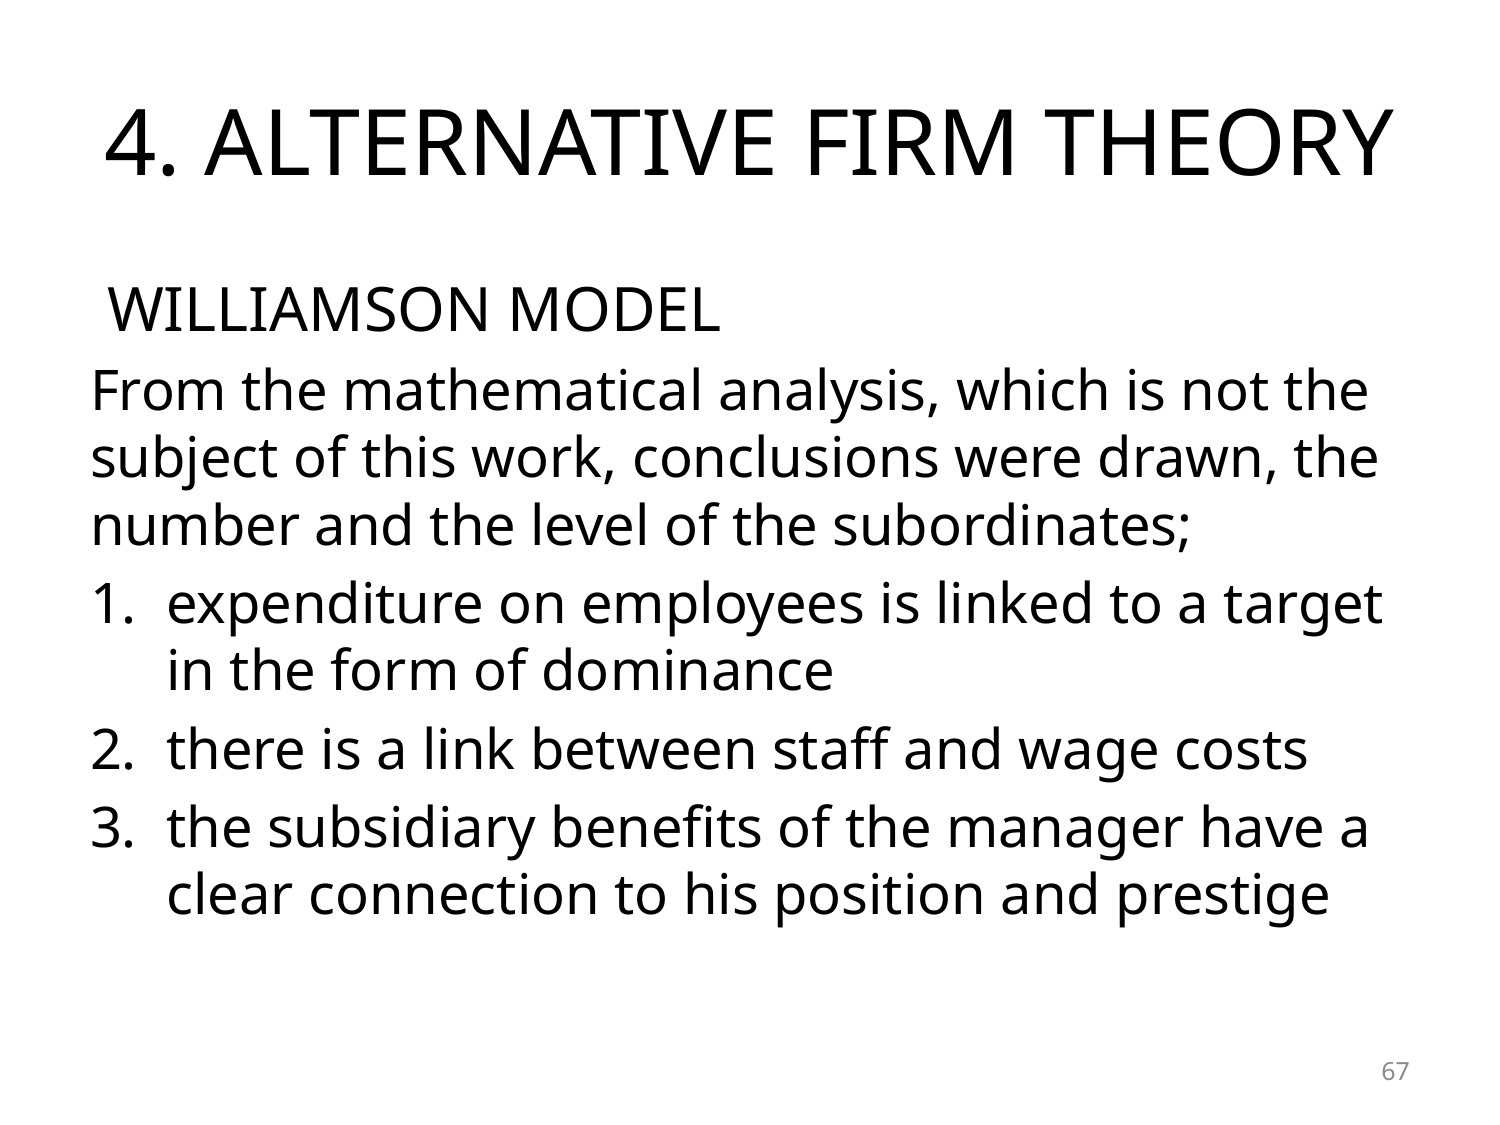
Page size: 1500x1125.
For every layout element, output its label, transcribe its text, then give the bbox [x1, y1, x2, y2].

title 4. ALTERNATIVE FIRM THEORY [75, 45, 1425, 233]
list WILLIAMSON MODEL From the mathematical analysis, which is not the subject of this work, conclusions were drawn, the number and the level of the subordinates; expenditure on employees is linked to a target in the form of dominance there is a link between staff and wage costs the subsidiary benefits of the manager have a clear connection to his position and prestige [75, 262, 1425, 1005]
slide_number 67 [1074, 1042, 1425, 1103]
